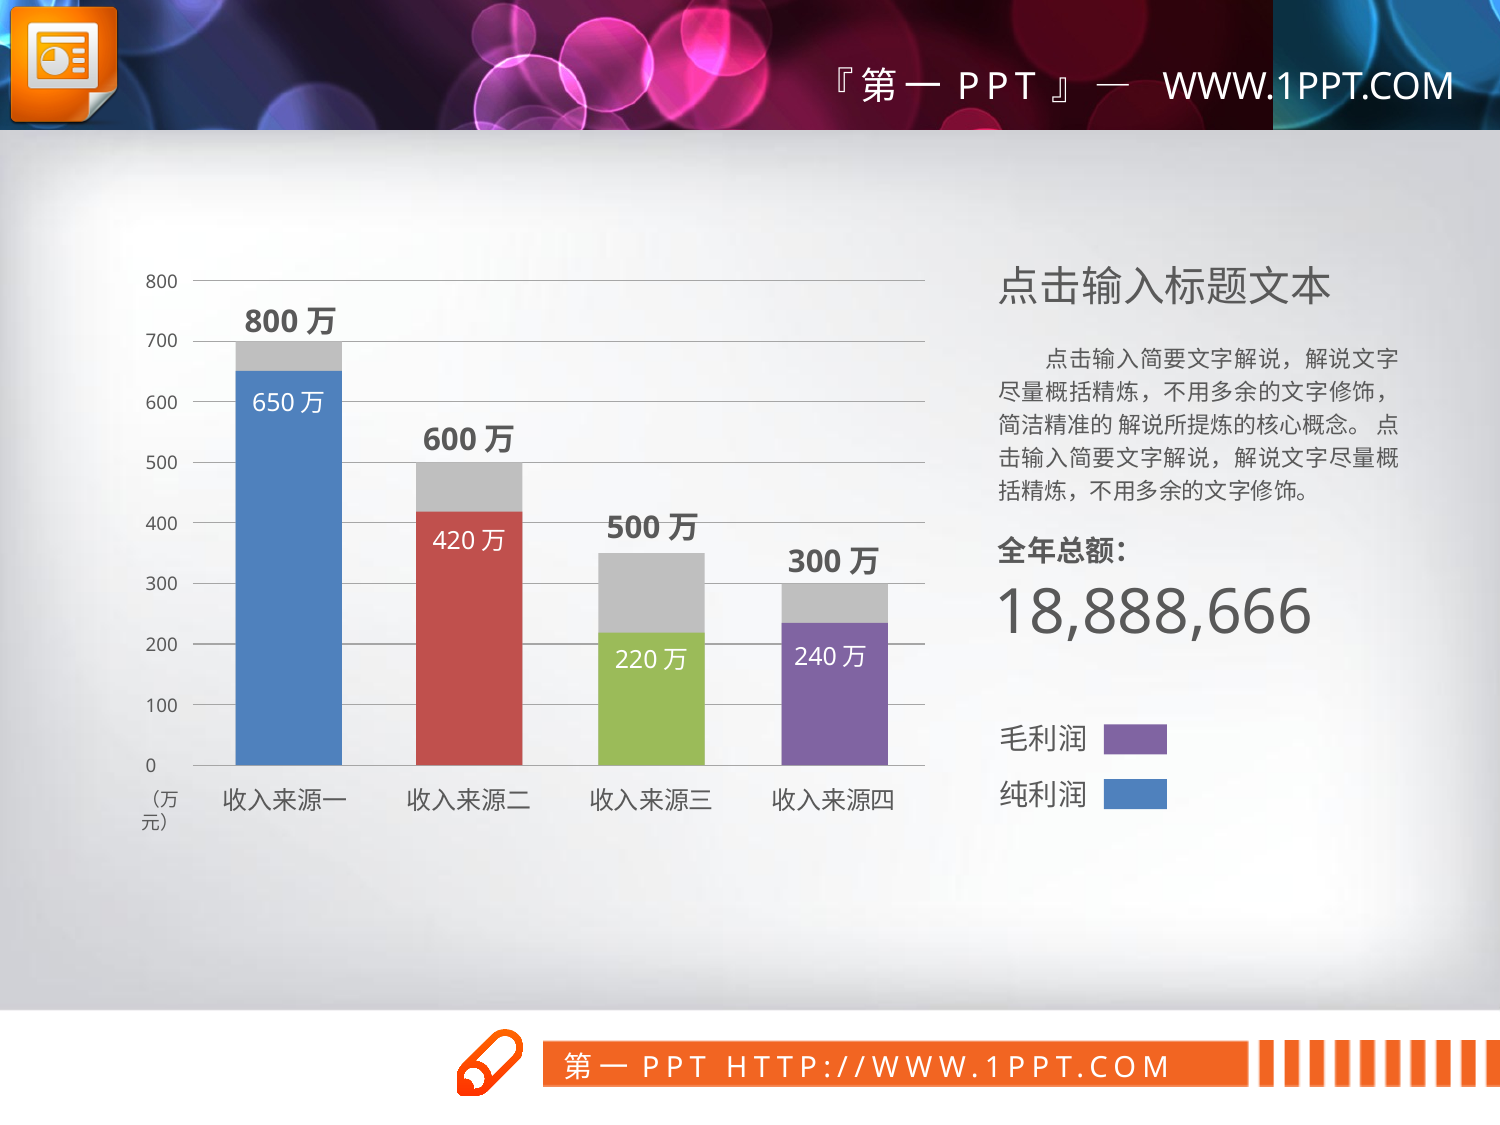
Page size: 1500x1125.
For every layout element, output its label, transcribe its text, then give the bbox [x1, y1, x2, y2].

text_box [1102, 722, 1169, 757]
text_box 200 [145, 632, 182, 656]
text_box 毛利润 [999, 720, 1104, 756]
text_box 500 [145, 451, 182, 474]
text_box 700 [145, 328, 182, 352]
text_box （万元） [117, 780, 204, 841]
text_box 100 [145, 693, 182, 716]
text_box [1102, 777, 1169, 811]
text_box 收入来源四 [752, 776, 915, 822]
text_box 800 [145, 269, 182, 293]
text_box 400 [145, 511, 182, 535]
text_box 18,888,666 [994, 570, 1368, 646]
text_box 0 [145, 753, 182, 777]
text_box 收入来源三 [570, 776, 733, 822]
text_box 收入来源一 [203, 776, 366, 822]
picture [0, 0, 1500, 1012]
text_box 纯利润 [999, 776, 1104, 812]
text_box 点击输入简要文字解说，解说文字尽量概括精炼，不用多余的文字修饰，简洁精准的 解说所提炼的核心概念。 点击输入简要文字解说，解说文字尽量概括精炼，不用多余的文字修饰。 [998, 339, 1400, 505]
text_box 全年总额： [997, 531, 1235, 567]
text_box 收入来源二 [388, 776, 551, 822]
text_box 600 [145, 390, 182, 414]
text_box 点击输入标题文本 [997, 259, 1336, 311]
text_box 300 [145, 572, 182, 595]
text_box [192, 280, 926, 766]
picture [543, 1040, 1500, 1087]
